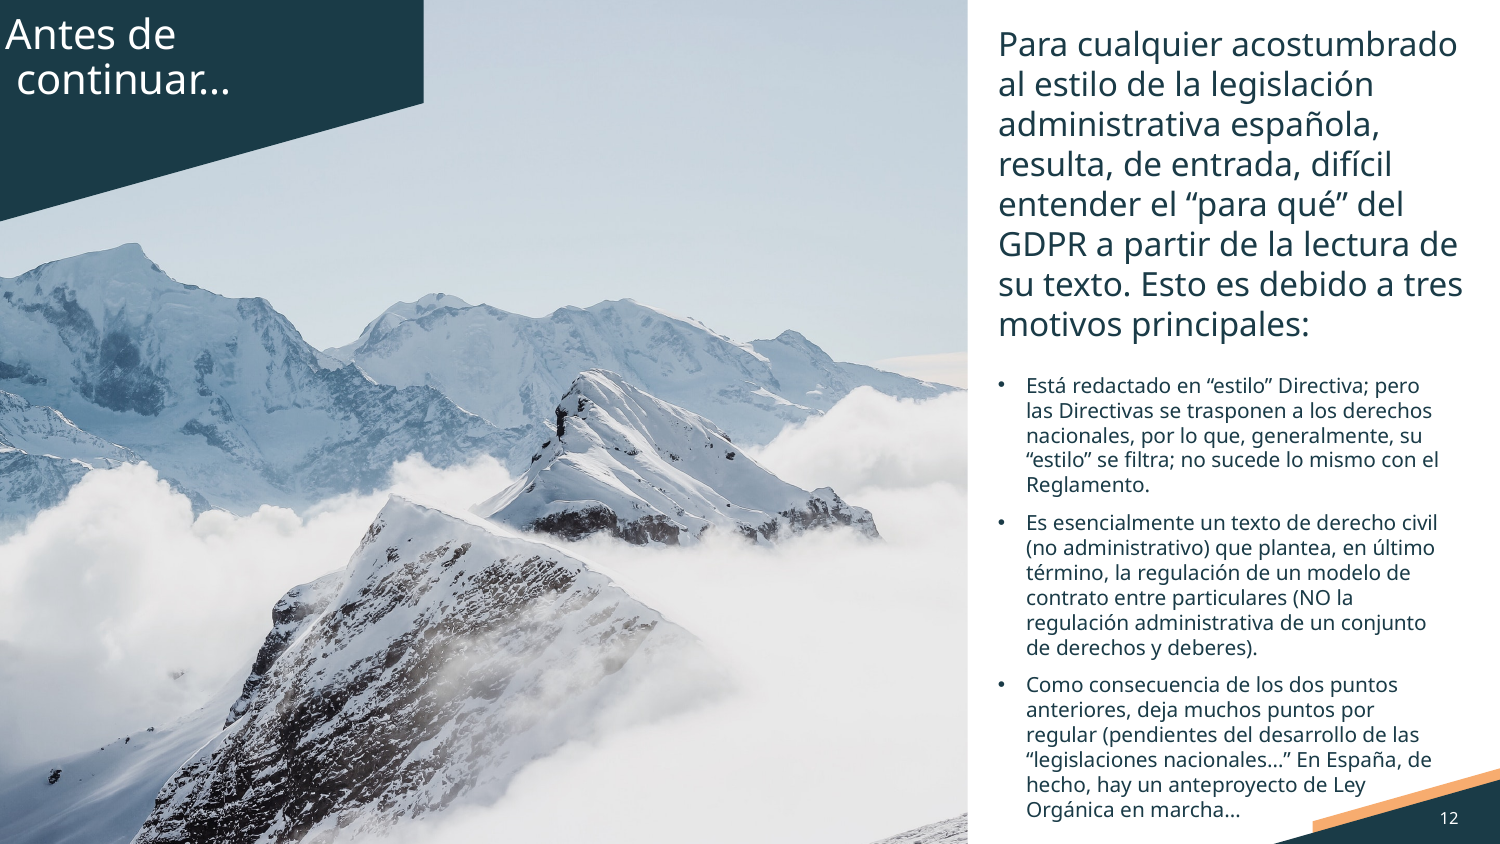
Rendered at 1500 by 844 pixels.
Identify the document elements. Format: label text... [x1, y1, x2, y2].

text_box Está redactado en “estilo” Directiva; pero las Directivas se trasponen a los derechos nacionales, por lo que, generalmente, su “estilo” se filtra; no sucede lo mismo con el Reglamento. Es esencialmente un texto de derecho civil (no administrativo) que plantea, en último término, la regulación de un modelo de contrato entre particulares (NO la regulación administrativa de un conjunto de derechos y deberes). Como consecuencia de los dos puntos anteriores, deja muchos puntos por regular (pendientes del desarrollo de las “legislaciones nacionales…” En España, de hecho, hay un anteproyecto de Ley Orgánica en marcha… [997, 372, 1447, 788]
text_box Para cualquier acostumbrado al estilo de la legislación administrativa española, resulta, de entrada, difícil entender el “para qué” del GDPR a partir de la lectura de su texto. Esto es debido a tres motivos principales: [998, 23, 1483, 117]
picture [0, 0, 968, 844]
title Antes de continuar… [968, 13, 1424, 127]
